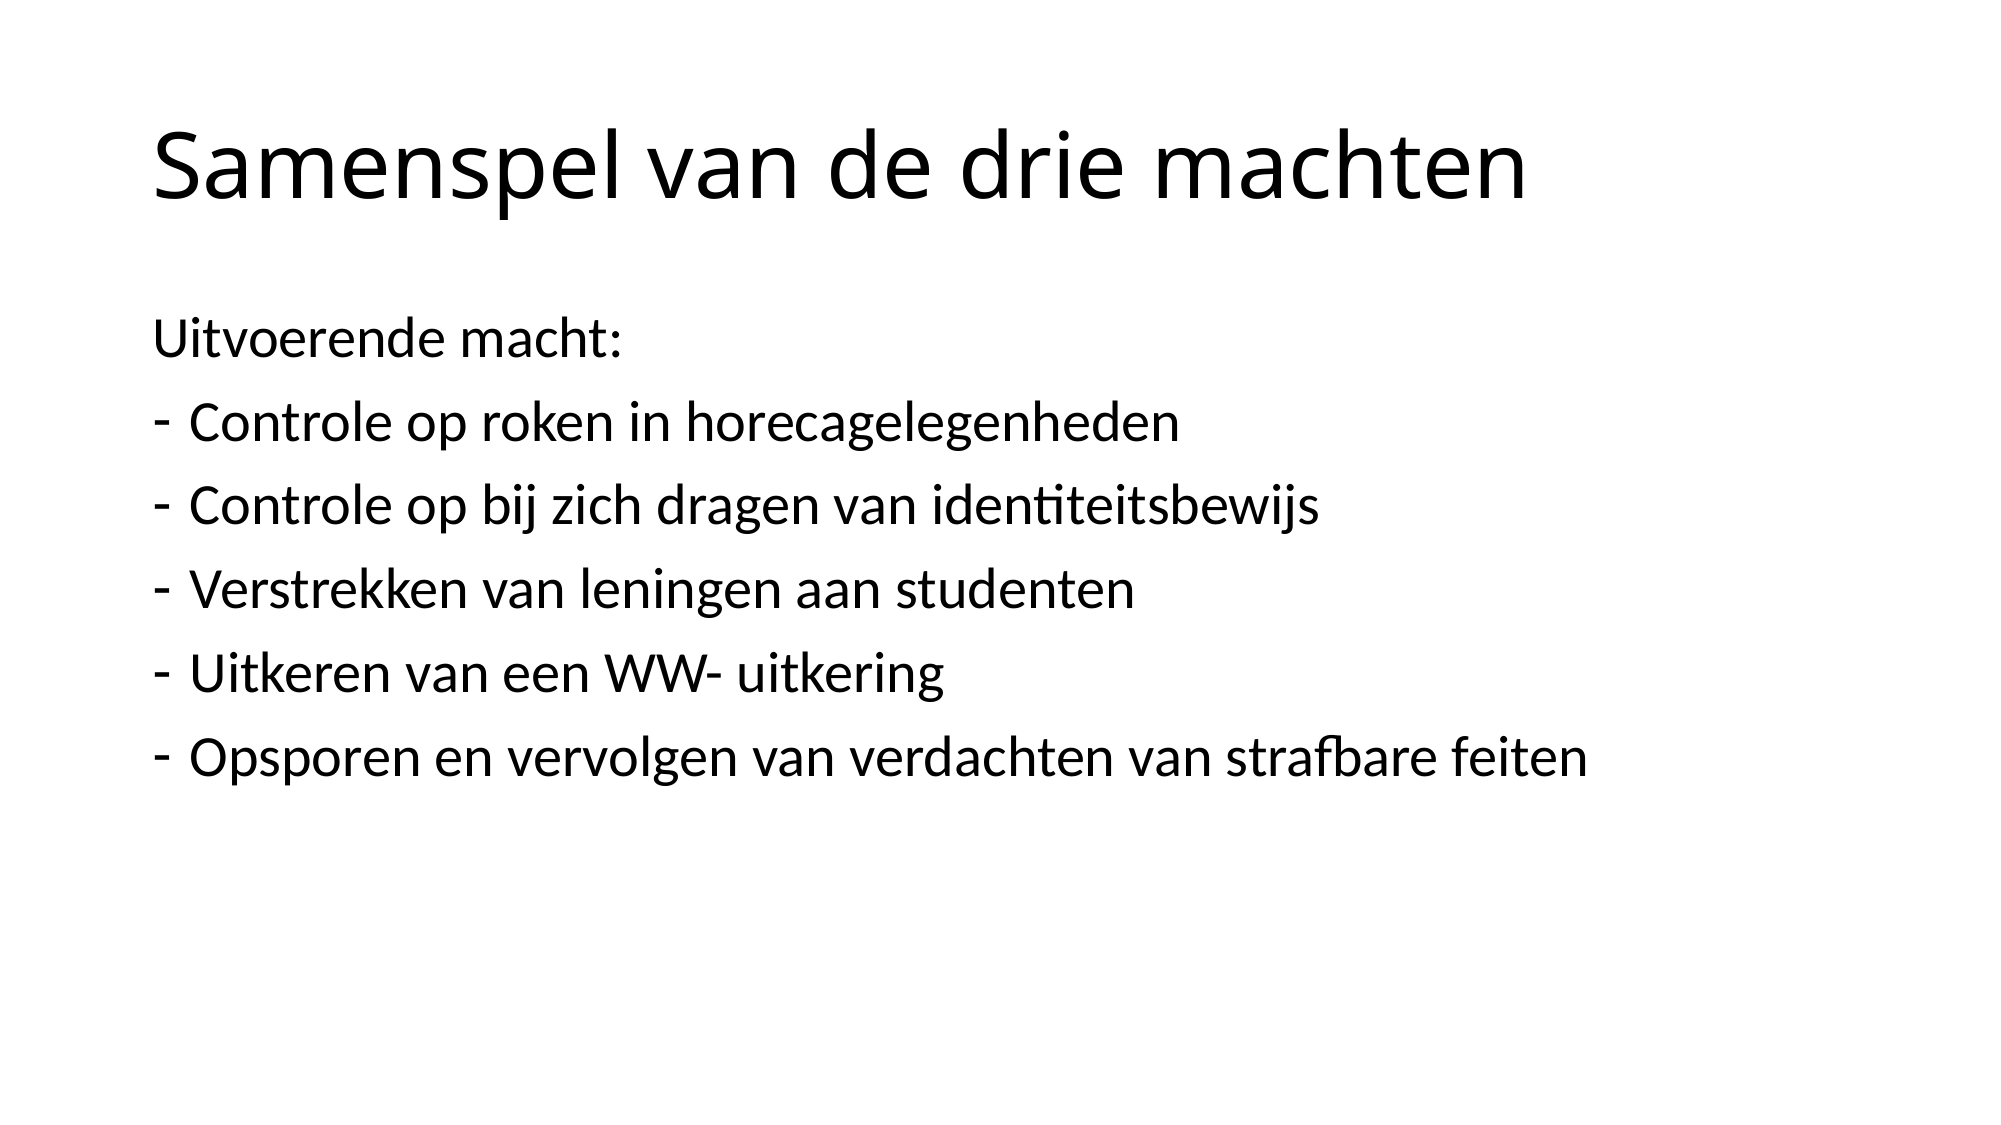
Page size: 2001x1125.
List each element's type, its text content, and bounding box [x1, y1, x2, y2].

list Uitvoerende macht: Controle op roken in horecagelegenheden Controle op bij zich dragen van identiteitsbewijs Verstrekken van leningen aan studenten Uitkeren van een WW- uitkering Opsporen en vervolgen van verdachten van strafbare feiten [137, 299, 1863, 1014]
title Samenspel van de drie machten [137, 59, 1863, 278]
